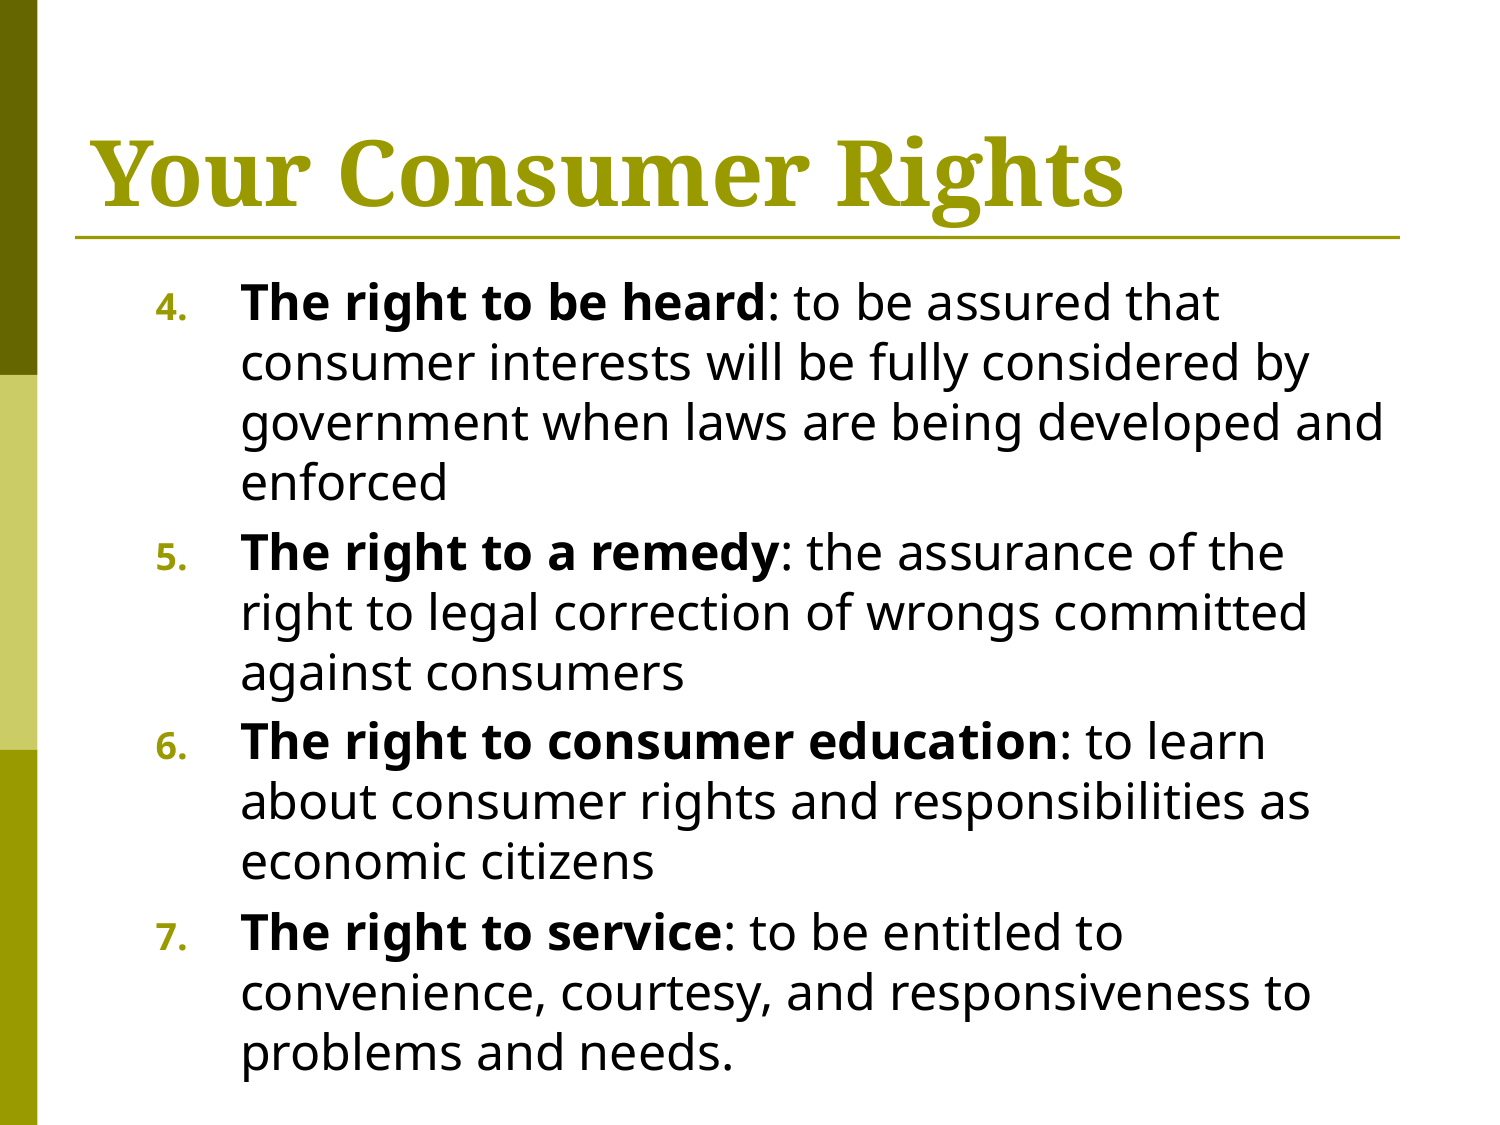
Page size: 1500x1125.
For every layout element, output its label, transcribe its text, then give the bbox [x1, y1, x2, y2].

list The right to be heard: to be assured that consumer interests will be fully considered by government when laws are being developed and enforced The right to a remedy: the assurance of the right to legal correction of wrongs committed against consumers The right to consumer education: to learn about consumer rights and responsibilities as economic citizens The right to service: to be entitled to convenience, courtesy, and responsiveness to problems and needs. [74, 262, 1426, 1006]
title Your Consumer Rights [74, 45, 1426, 233]
